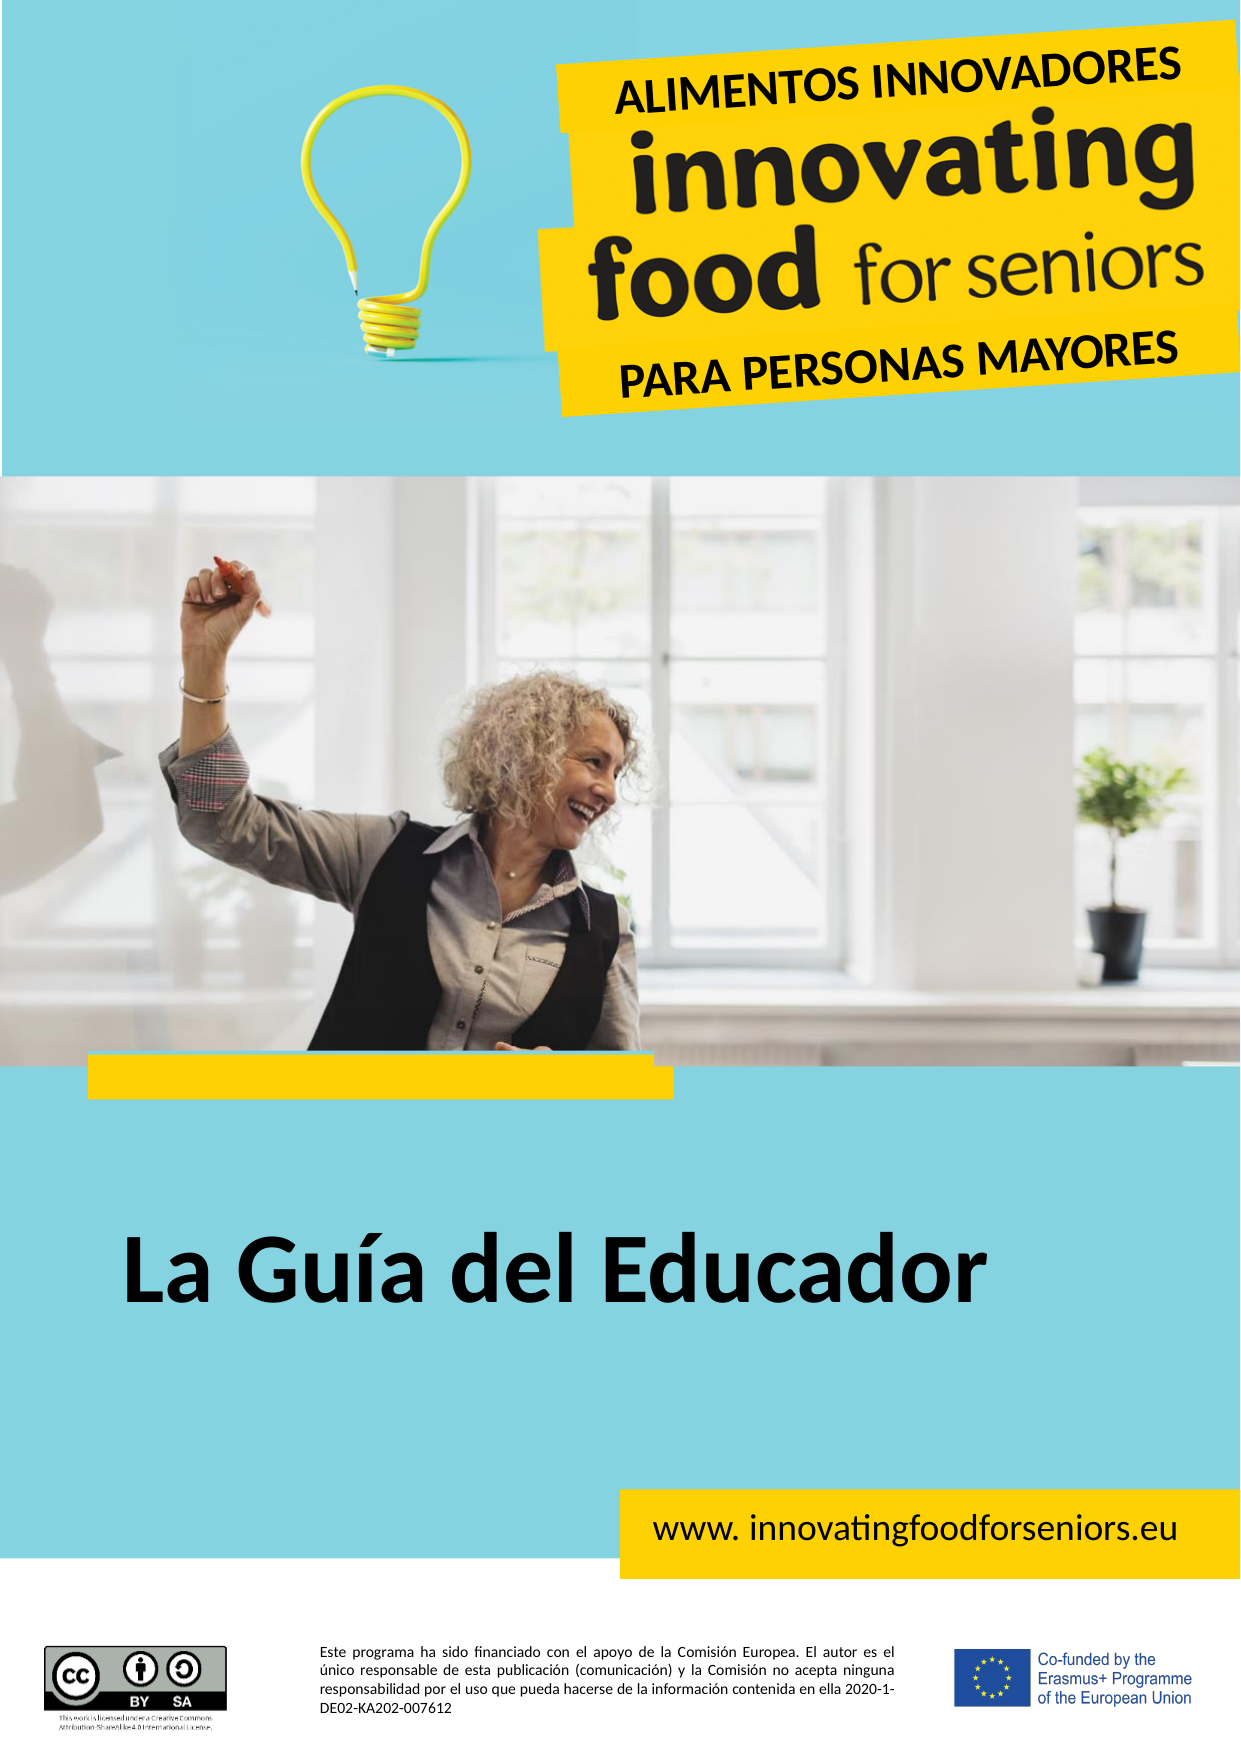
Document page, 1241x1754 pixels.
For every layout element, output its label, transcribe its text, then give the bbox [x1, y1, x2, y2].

text_box Este programa ha sido financiado con el apoyo de la Comisión Europea. El autor es el único responsable de esta publicación (comunicación) y la Comisión no acepta ninguna responsabilidad por el uso que pueda hacerse de la información contenida en ella 2020-1-DE02-KA202-007612 [304, 1634, 909, 1724]
picture [41, 1642, 229, 1734]
list www. innovatingfoodforseniors.eu [627, 1500, 1194, 1559]
text_box ALIMENTOS INNOVADORES [556, 19, 1240, 134]
list La Guía del Educador [107, 1208, 1007, 1323]
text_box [909, 1634, 1241, 1725]
text_box PARA PERSONAS MAYORES [557, 303, 1241, 418]
picture [0, 0, 1241, 1067]
